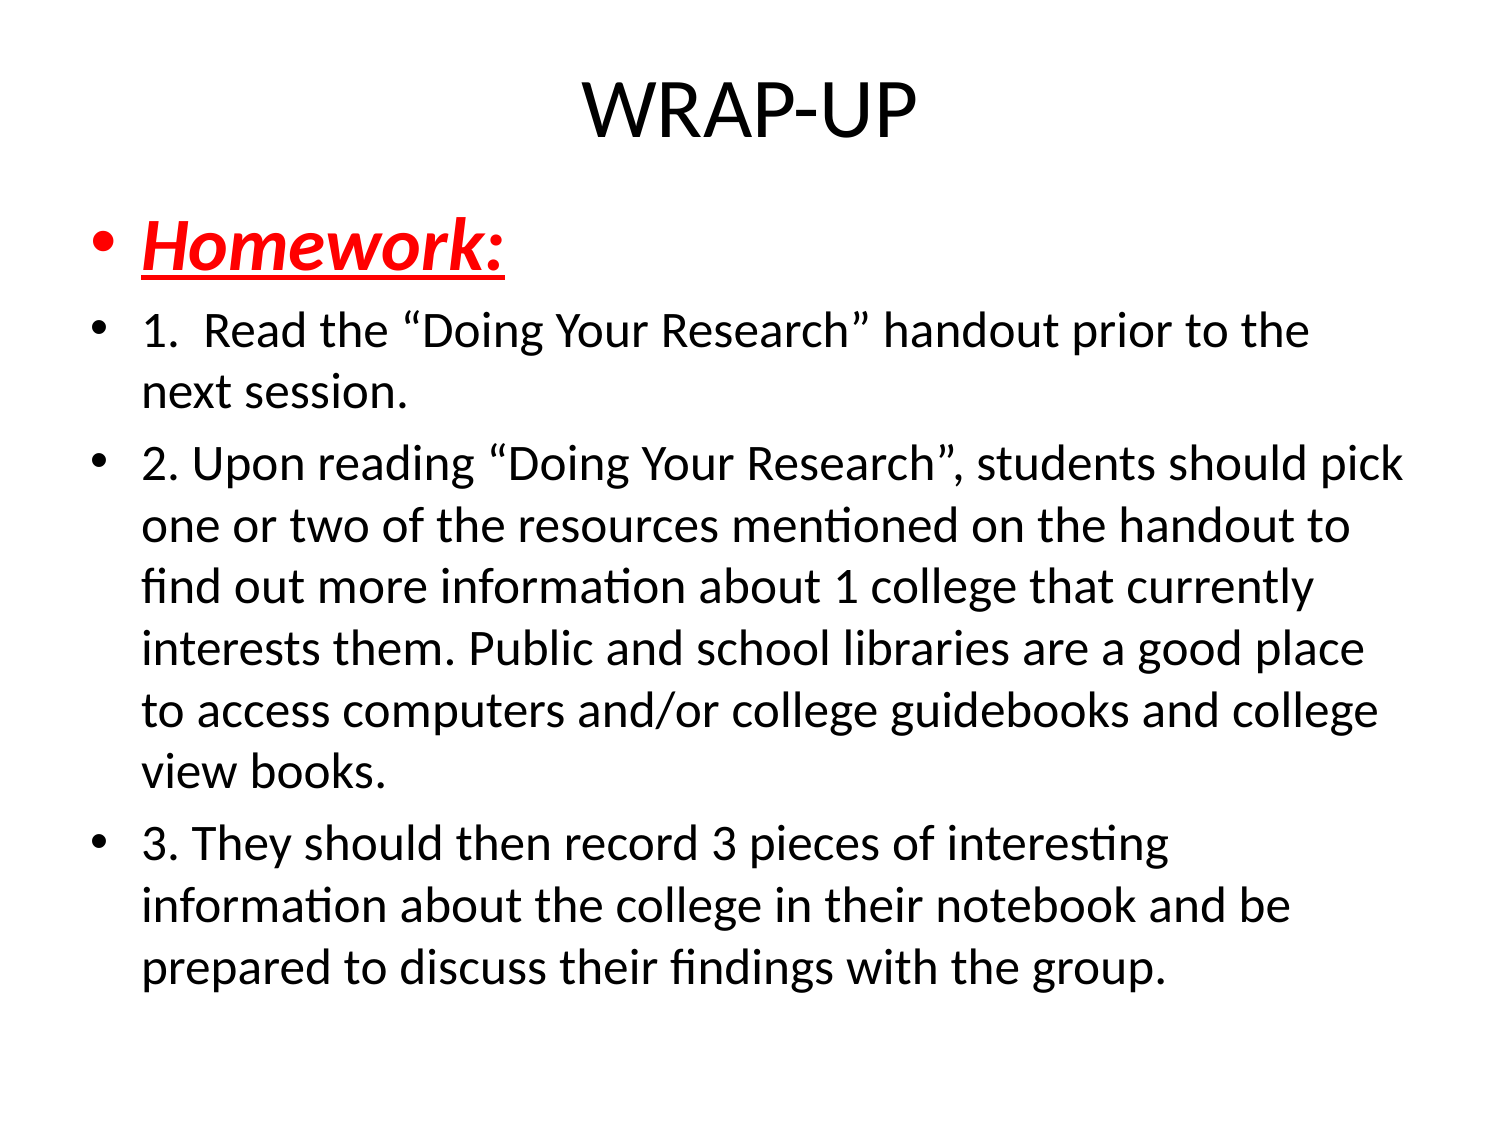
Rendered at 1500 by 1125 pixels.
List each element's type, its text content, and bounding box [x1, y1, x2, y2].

list Homework: 1. Read the “Doing Your Research” handout prior to the next session. 2. Upon reading “Doing Your Research”, students should pick one or two of the resources mentioned on the handout to find out more information about 1 college that currently interests them. Public and school libraries are a good place to access computers and/or college guidebooks and college view books. 3. They should then record 3 pieces of interesting information about the college in their notebook and be prepared to discuss their findings with the group. [75, 187, 1425, 1005]
title WRAP-UP [75, 45, 1425, 163]
